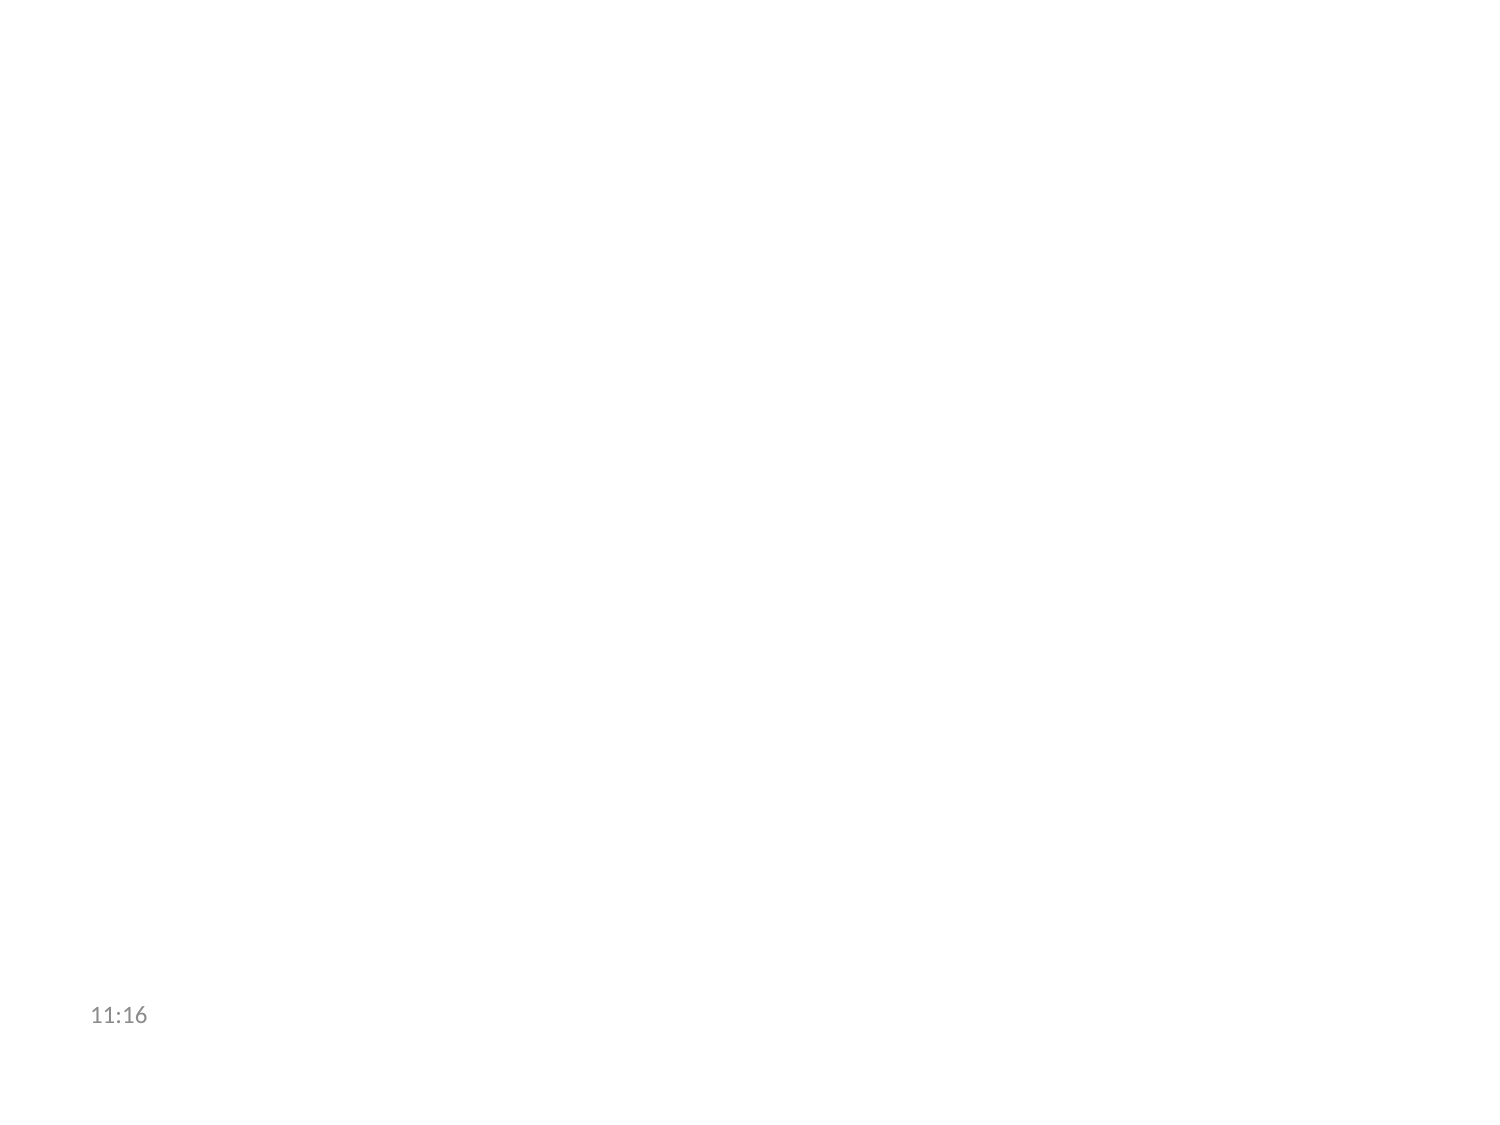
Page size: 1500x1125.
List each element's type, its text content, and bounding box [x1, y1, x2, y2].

text_box 15:35 [75, 983, 425, 1044]
